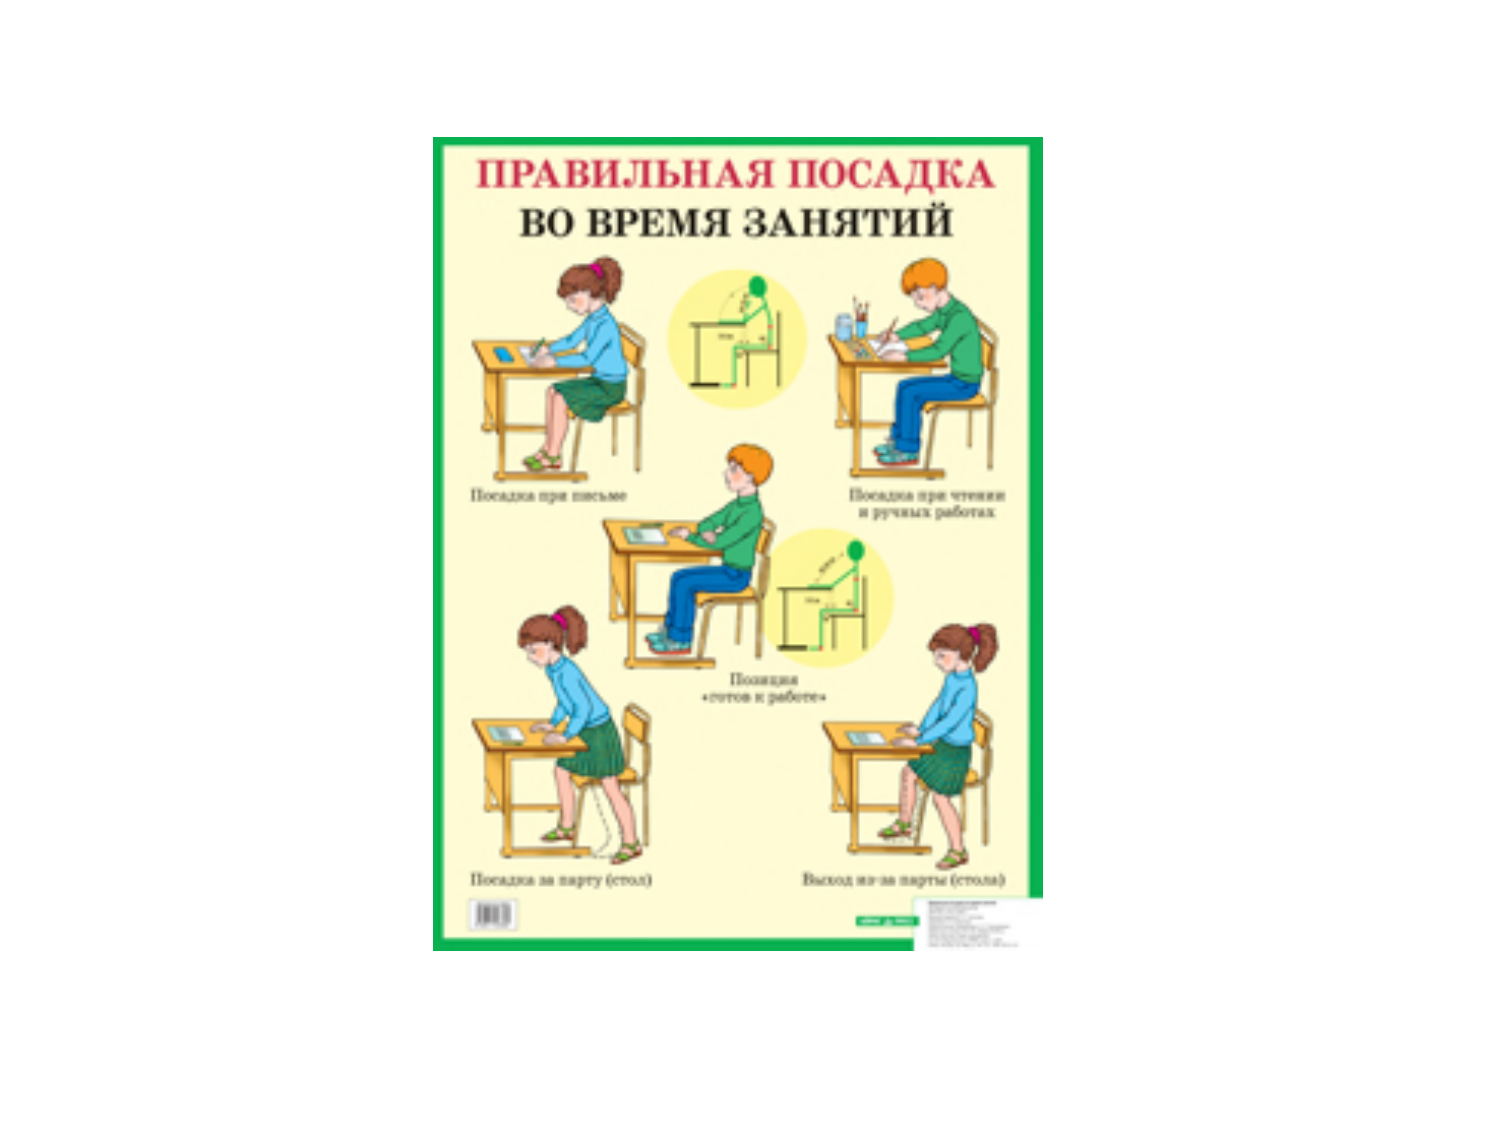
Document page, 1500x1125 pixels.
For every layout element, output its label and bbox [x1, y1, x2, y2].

list [433, 136, 1044, 951]
